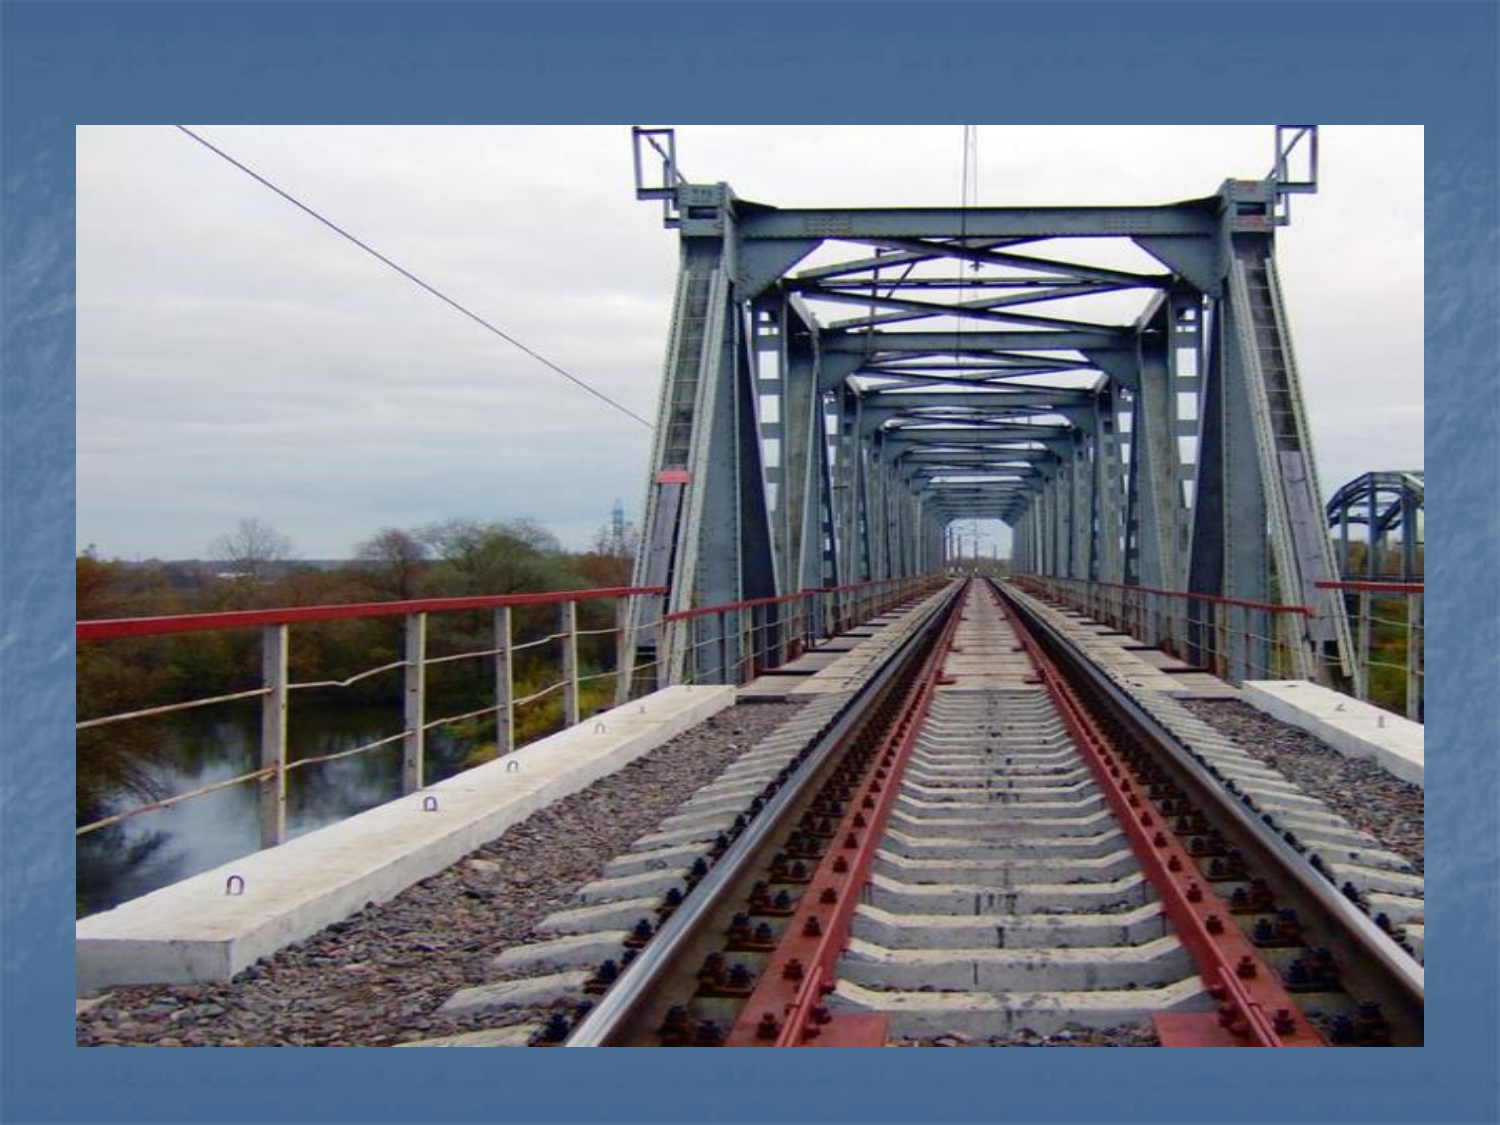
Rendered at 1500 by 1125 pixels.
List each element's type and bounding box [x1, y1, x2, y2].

picture [76, 125, 1424, 1048]
